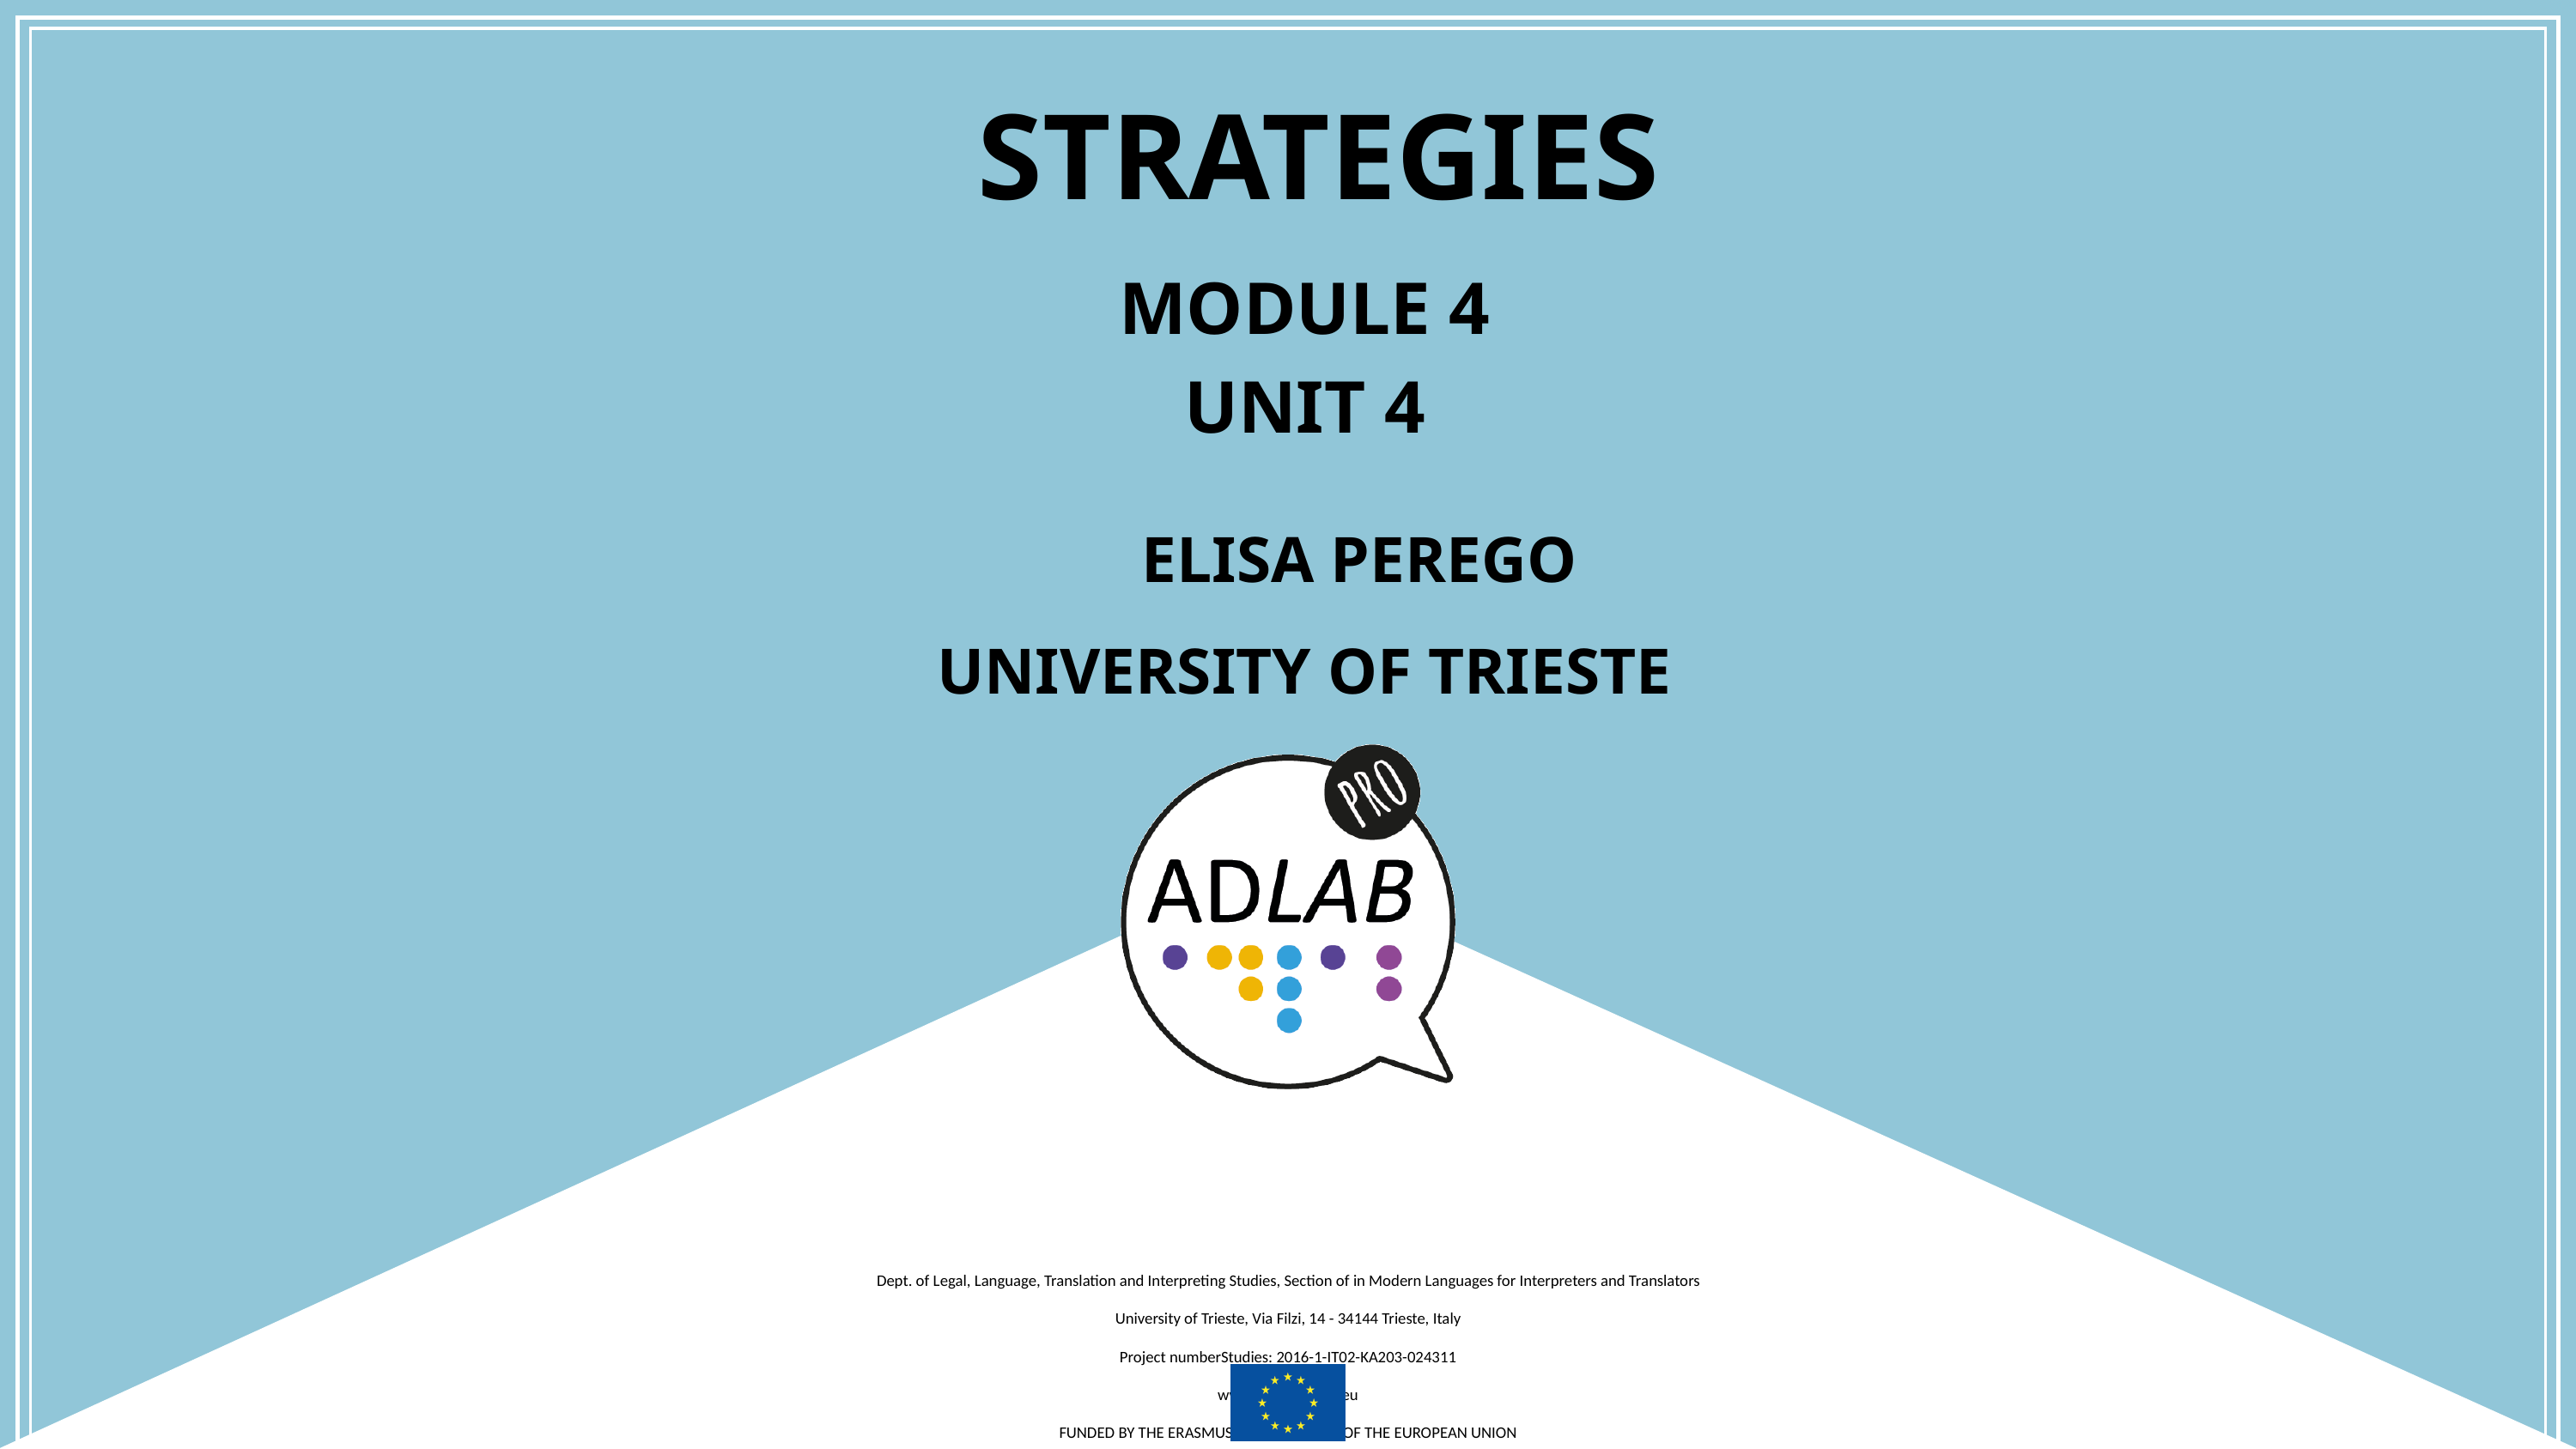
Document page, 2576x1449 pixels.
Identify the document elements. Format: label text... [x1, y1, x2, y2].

list Module 4 Unit 4 [338, 266, 2271, 477]
picture [1111, 736, 1465, 1089]
picture [1230, 1364, 1346, 1441]
title strategies [144, 91, 2494, 252]
list University of trieste [338, 633, 2271, 729]
list Elisa perego [226, 521, 2494, 617]
